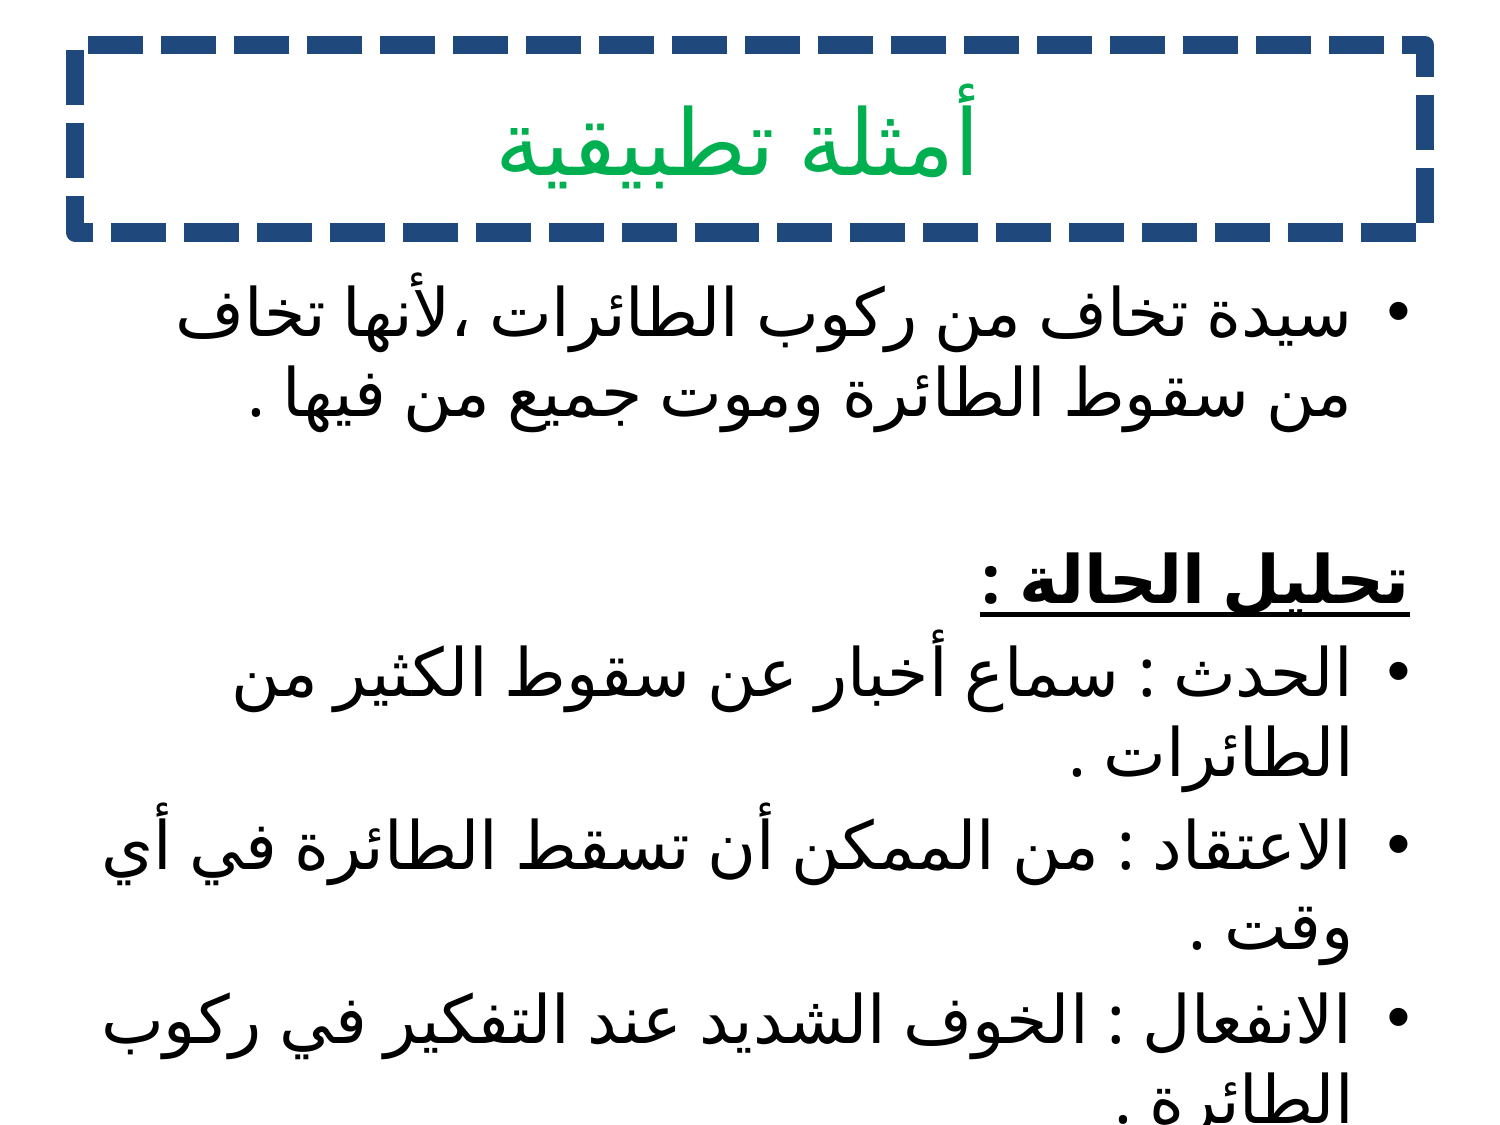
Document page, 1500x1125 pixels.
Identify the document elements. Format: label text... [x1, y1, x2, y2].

title أمثلة تطبيقية [75, 45, 1425, 233]
list سيدة تخاف من ركوب الطائرات ،لأنها تخاف من سقوط الطائرة وموت جميع من فيها . تحليل الحالة : الحدث : سماع أخبار عن سقوط الكثير من الطائرات . الاعتقاد : من الممكن أن تسقط الطائرة في أي وقت . الانفعال : الخوف الشديد عند التفكير في ركوب الطائرة . [75, 262, 1425, 1005]
